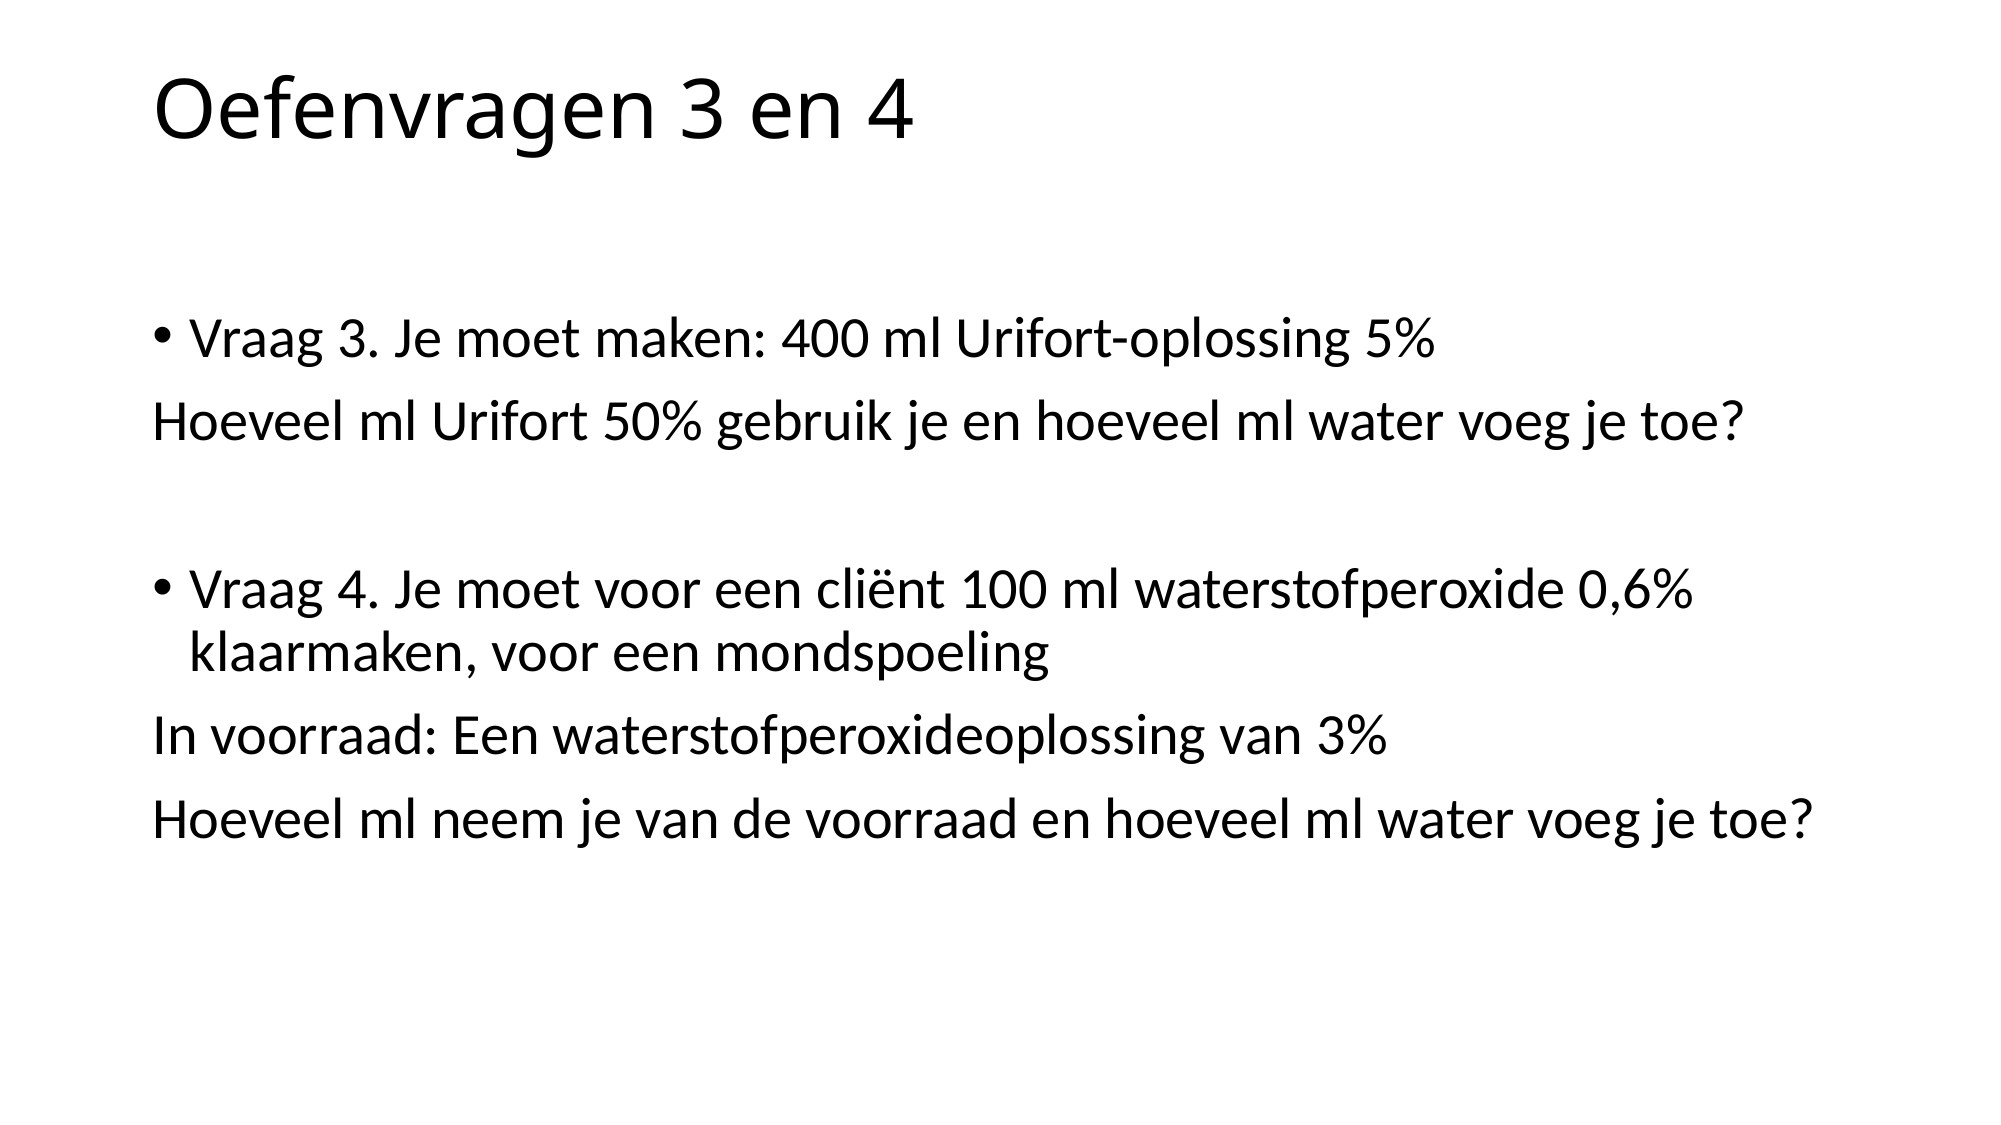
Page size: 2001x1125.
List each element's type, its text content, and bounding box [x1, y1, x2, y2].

list Vraag 3. Je moet maken: 400 ml Urifort-oplossing 5% Hoeveel ml Urifort 50% gebruik je en hoeveel ml water voeg je toe? Vraag 4. Je moet voor een cliënt 100 ml waterstofperoxide 0,6% klaarmaken, voor een mondspoeling In voorraad: Een waterstofperoxideoplossing van 3% Hoeveel ml neem je van de voorraad en hoeveel ml water voeg je toe? [137, 299, 1863, 1014]
title Oefenvragen 3 en 4 [137, 59, 1863, 165]
